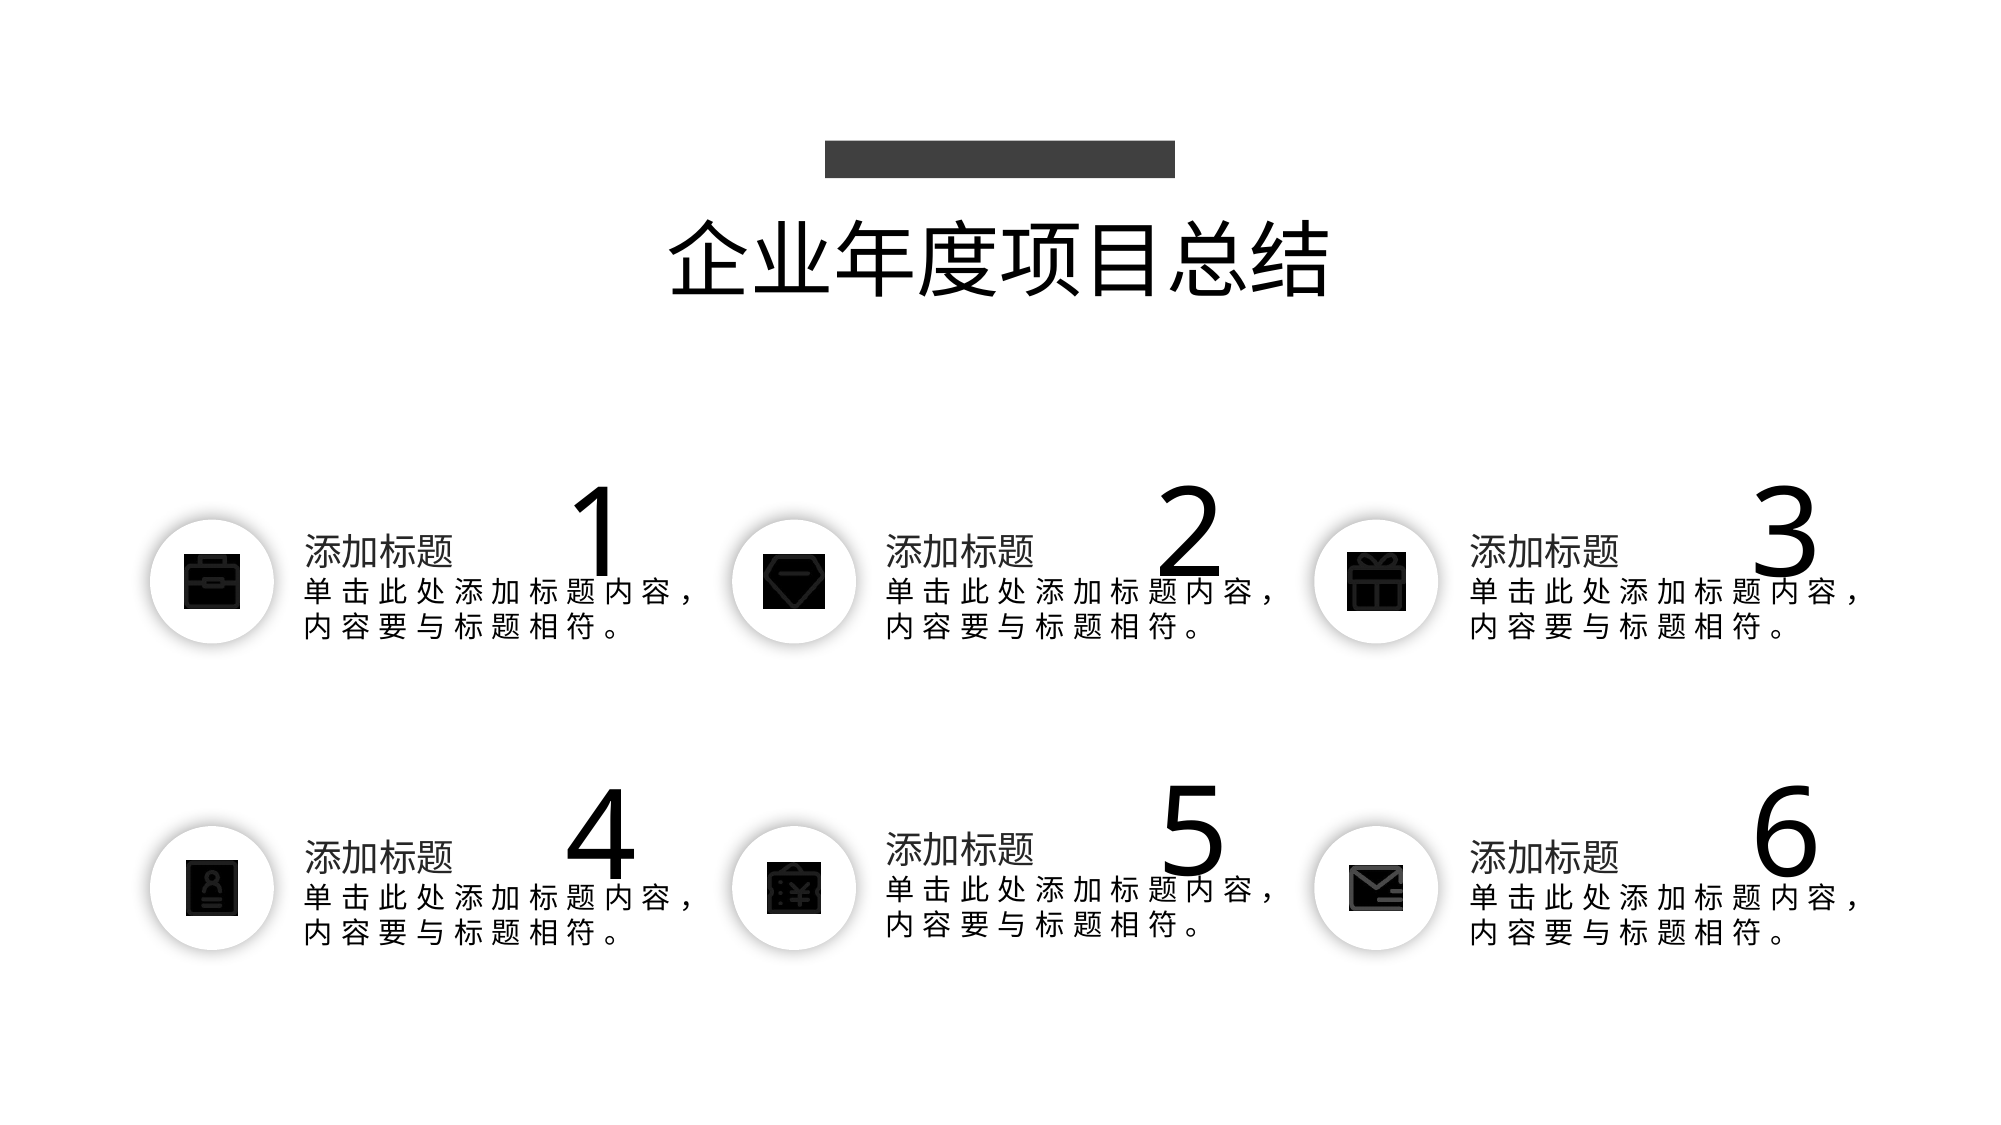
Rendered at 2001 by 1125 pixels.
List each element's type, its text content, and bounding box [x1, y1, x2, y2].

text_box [1314, 743, 1911, 994]
text_box 企业年度项目总结 [520, 199, 1480, 315]
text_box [149, 747, 726, 994]
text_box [149, 443, 724, 688]
text_box [824, 140, 1176, 179]
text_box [1314, 443, 1911, 688]
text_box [732, 443, 1314, 688]
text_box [732, 742, 1318, 986]
